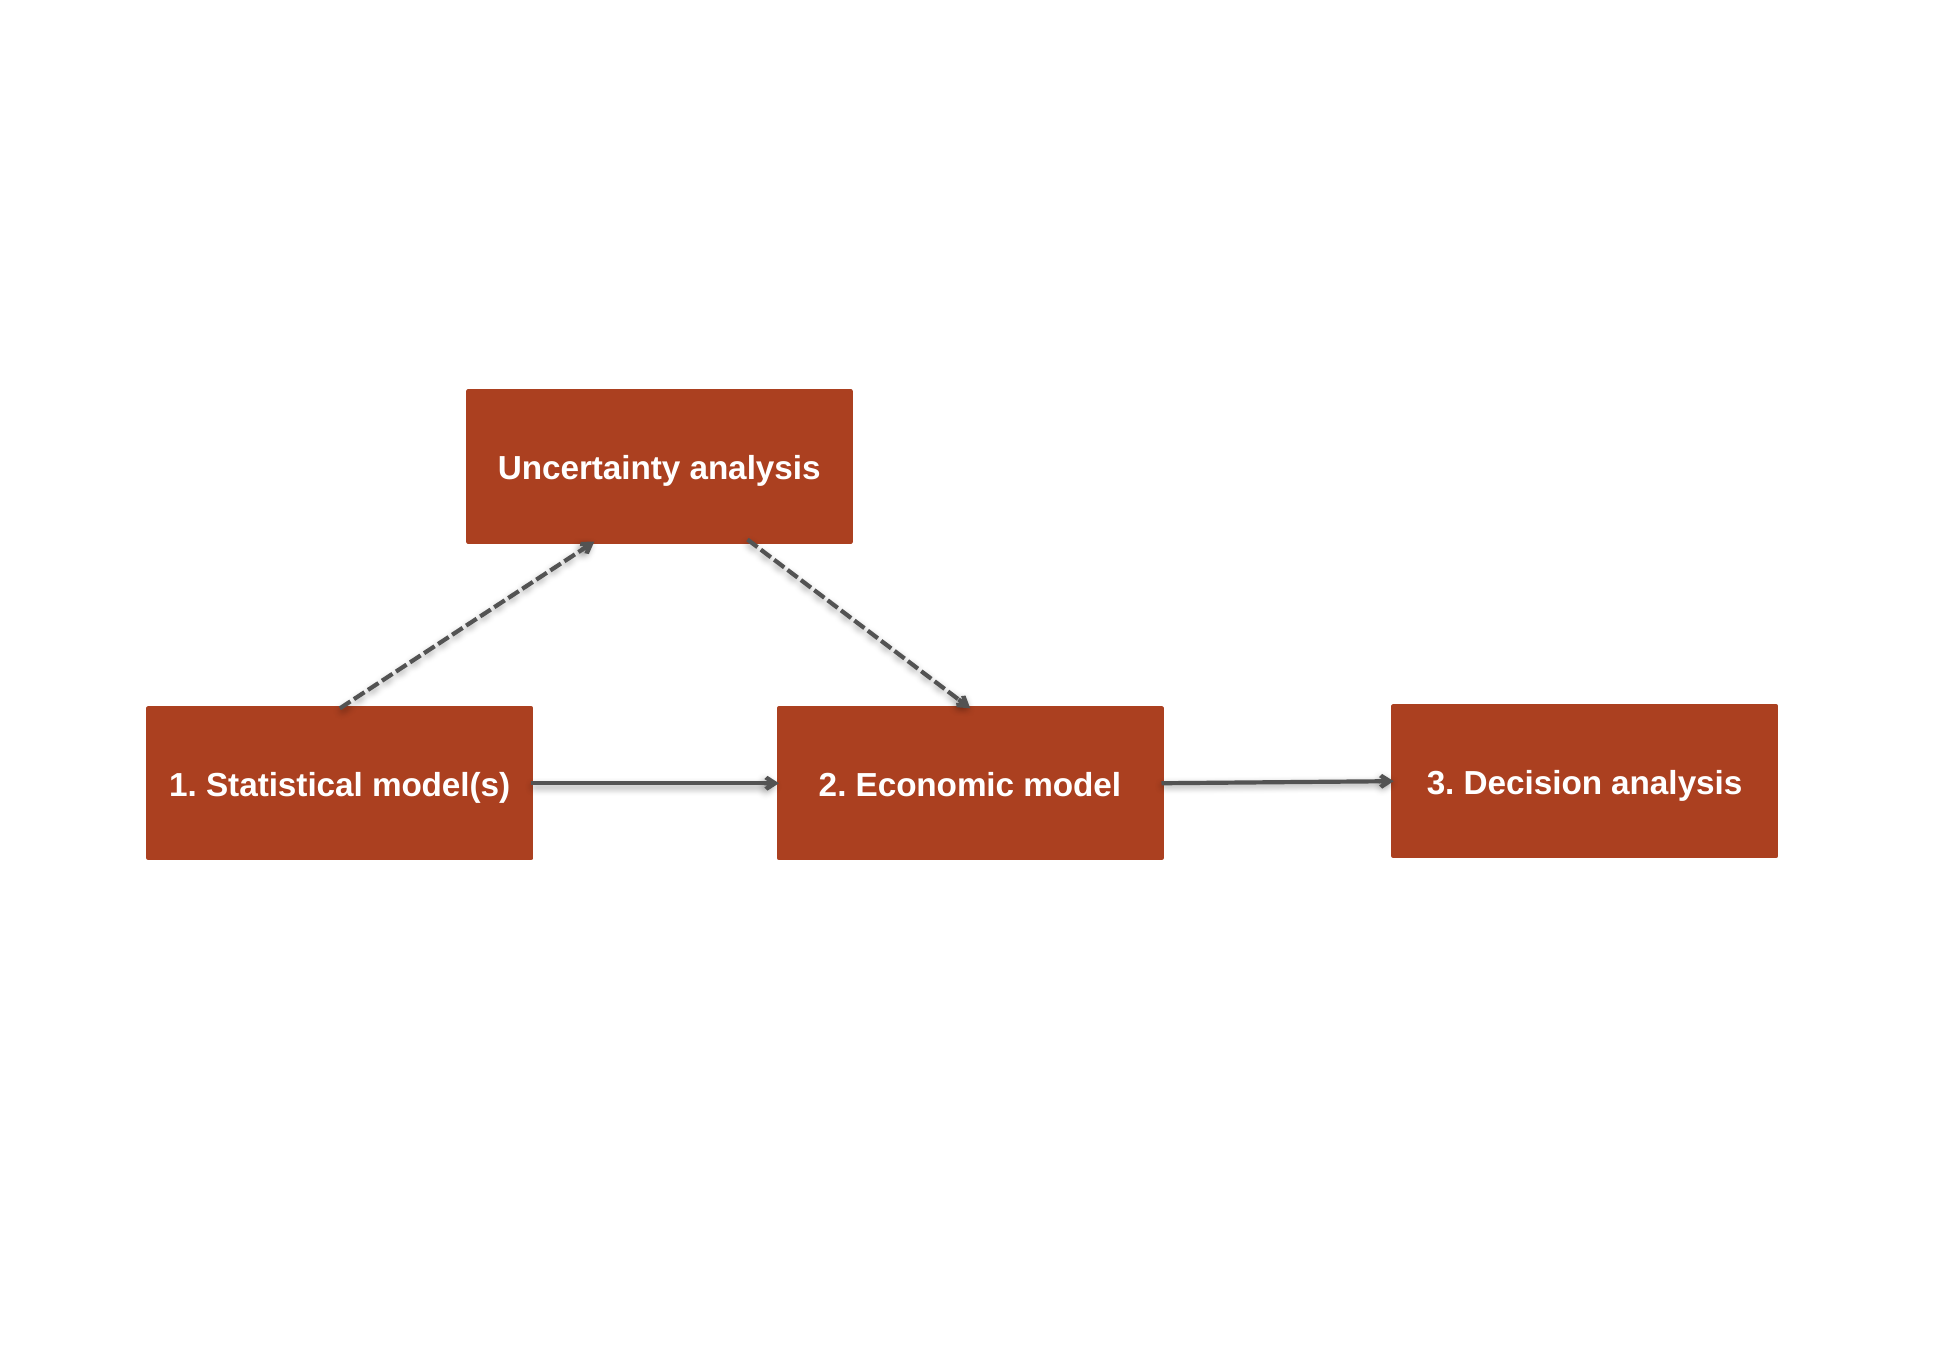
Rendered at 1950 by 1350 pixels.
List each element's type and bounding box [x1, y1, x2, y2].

text_box [148, 391, 1777, 859]
